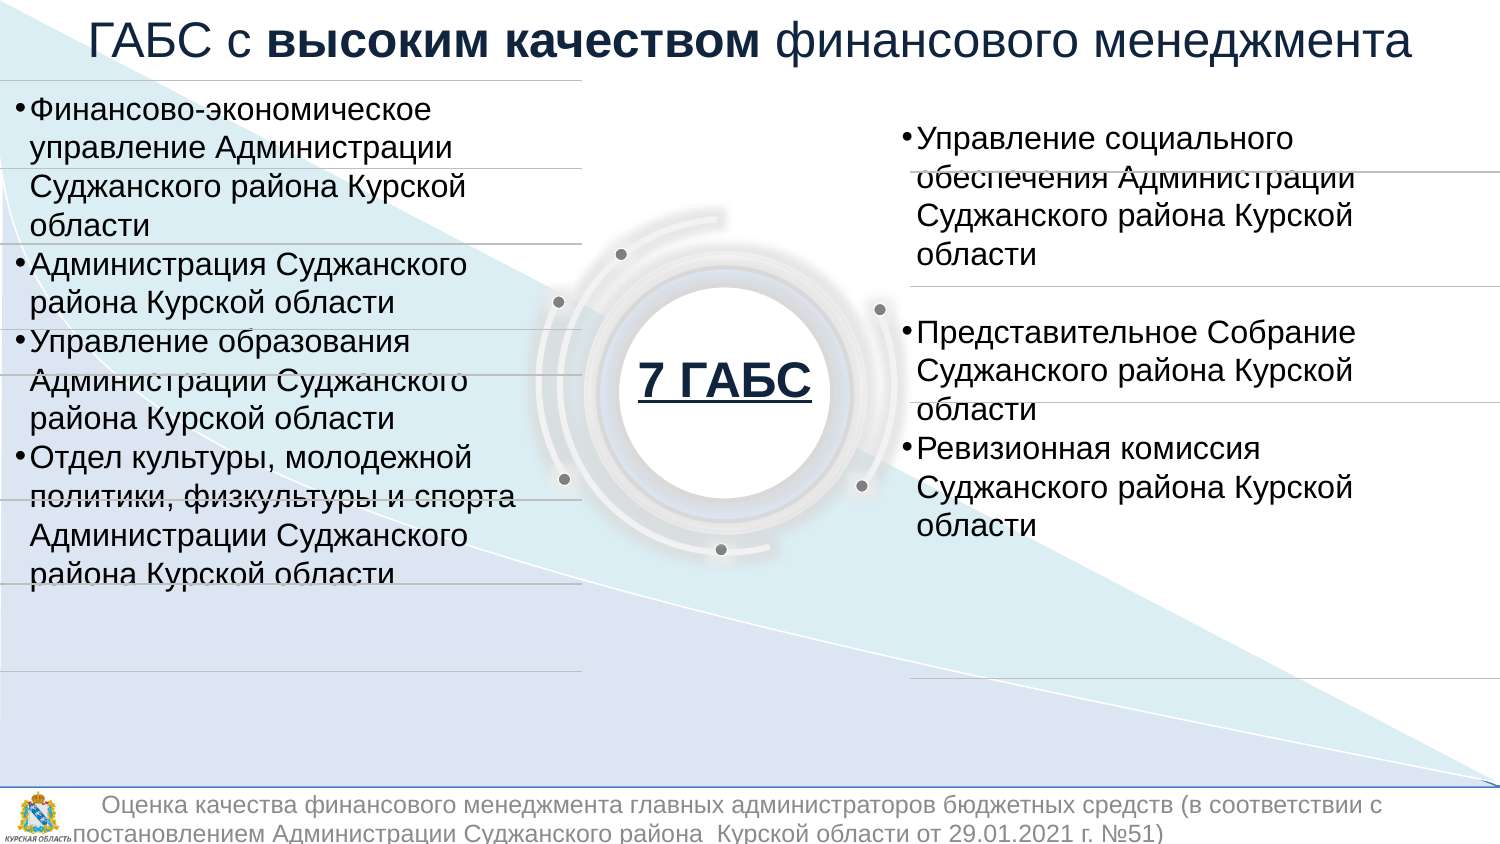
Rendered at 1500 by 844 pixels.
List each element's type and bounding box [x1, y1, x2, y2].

picture [0, 791, 74, 844]
text_box [587, 202, 899, 566]
slide_number [77, 796, 1499, 844]
text_box [0, 566, 1500, 788]
text_box [909, 171, 1500, 679]
text_box [77, 798, 563, 805]
text_box [0, 0, 1500, 208]
text_box [0, 80, 583, 672]
